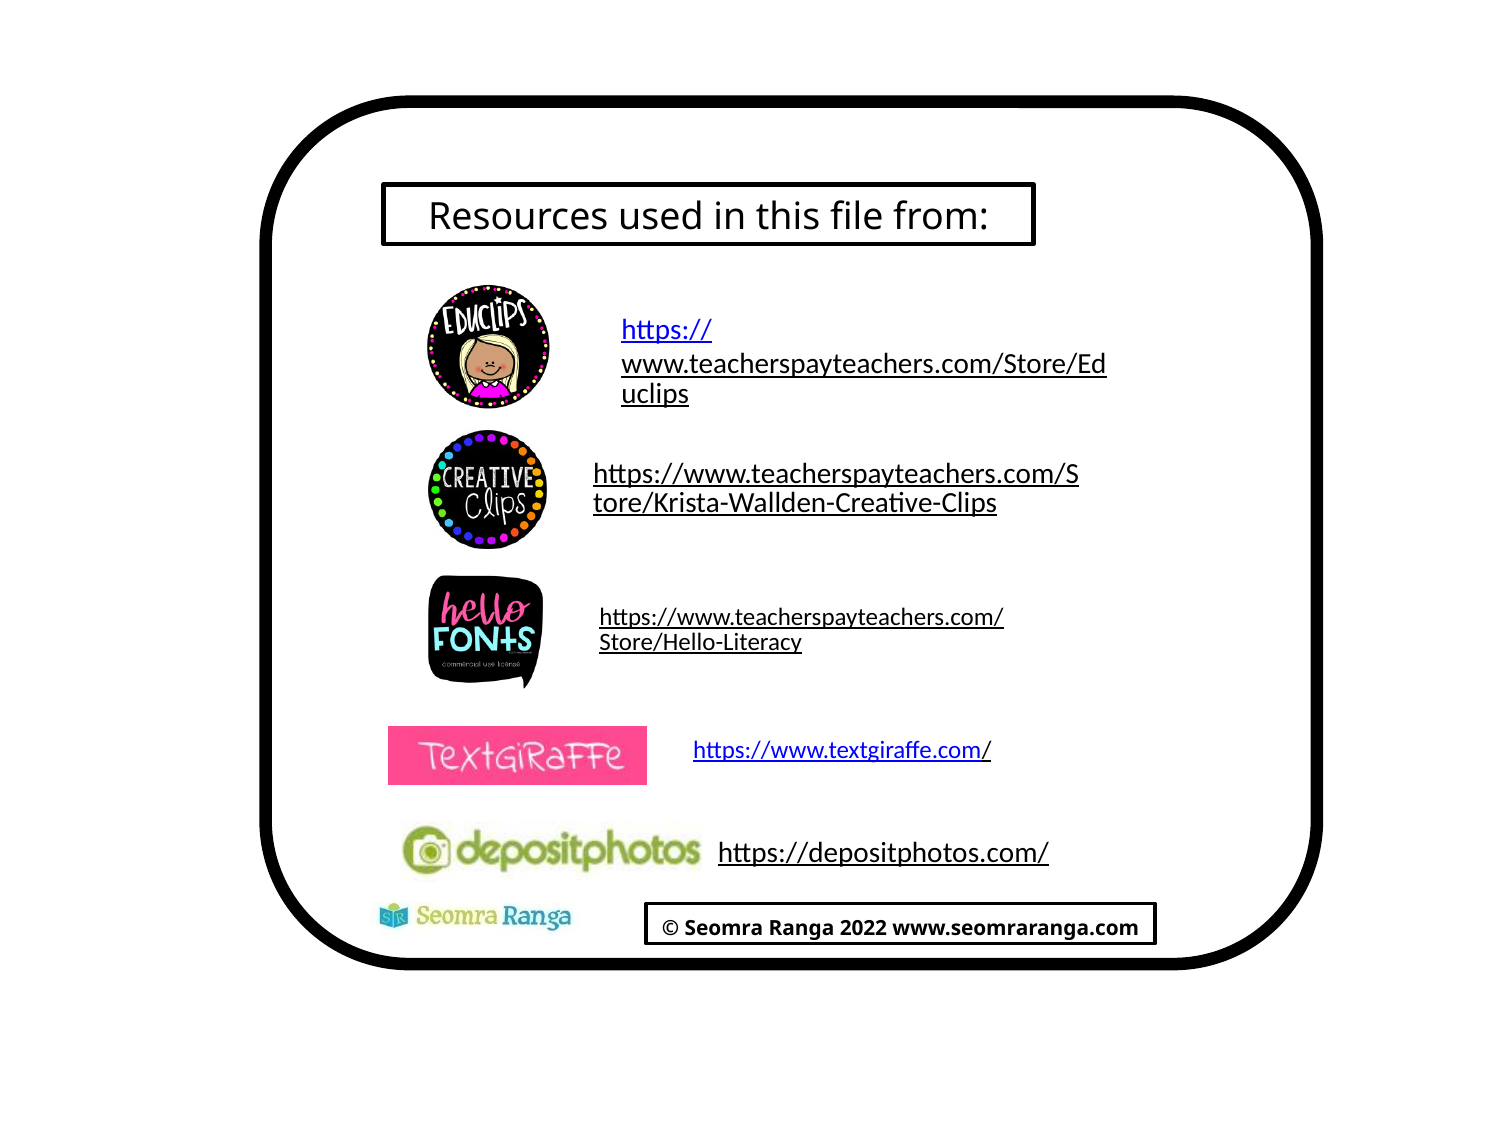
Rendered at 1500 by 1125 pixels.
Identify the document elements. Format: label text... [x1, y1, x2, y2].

picture [424, 282, 551, 409]
picture [387, 725, 647, 786]
text_box https://www.teacherspayteachers.com/Store/Educlips [606, 302, 1130, 423]
picture [425, 570, 546, 692]
picture [371, 891, 579, 945]
text_box [263, 99, 1320, 967]
text_box https://depositphotos.com/ [708, 826, 1072, 876]
picture [428, 430, 548, 549]
picture [401, 820, 704, 882]
